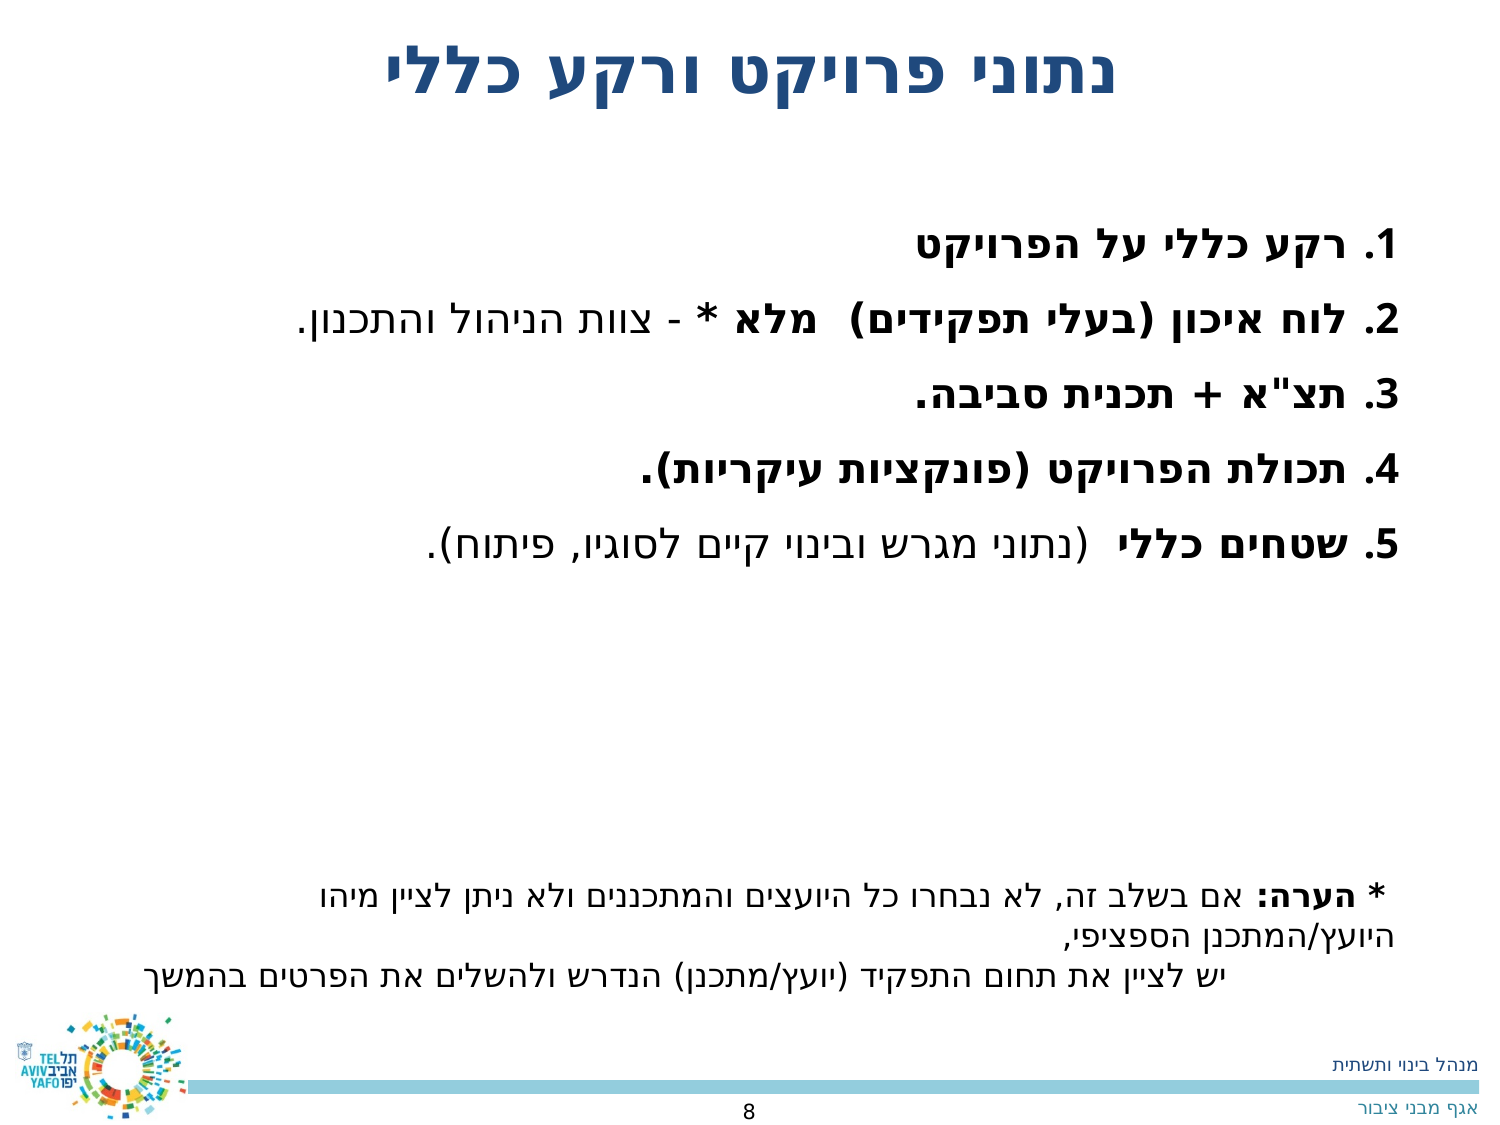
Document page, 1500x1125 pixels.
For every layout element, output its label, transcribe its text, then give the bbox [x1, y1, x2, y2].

text_box רקע כללי על הפרויקט לוח איכון (בעלי תפקידים) מלא * - צוות הניהול והתכנון. תצ"א + תכנית סביבה. תכולת הפרויקט (פונקציות עיקריות). שטחים כללי (נתוני מגרש ובינוי קיים לסוגיו, פיתוח). [98, 184, 1495, 650]
text_box נתוני פרויקט ורקע כללי [348, 14, 1157, 119]
text_box * הערה: אם בשלב זה, לא נבחרו כל היועצים והמתכננים ולא ניתן לציין מיהו היועץ/המתכנן הספציפי, יש לציין את תחום התפקיד (יועץ/מתכנן) הנדרש ולהשלים את הפרטים בהמשך [100, 893, 1412, 976]
picture [15, 1012, 188, 1121]
